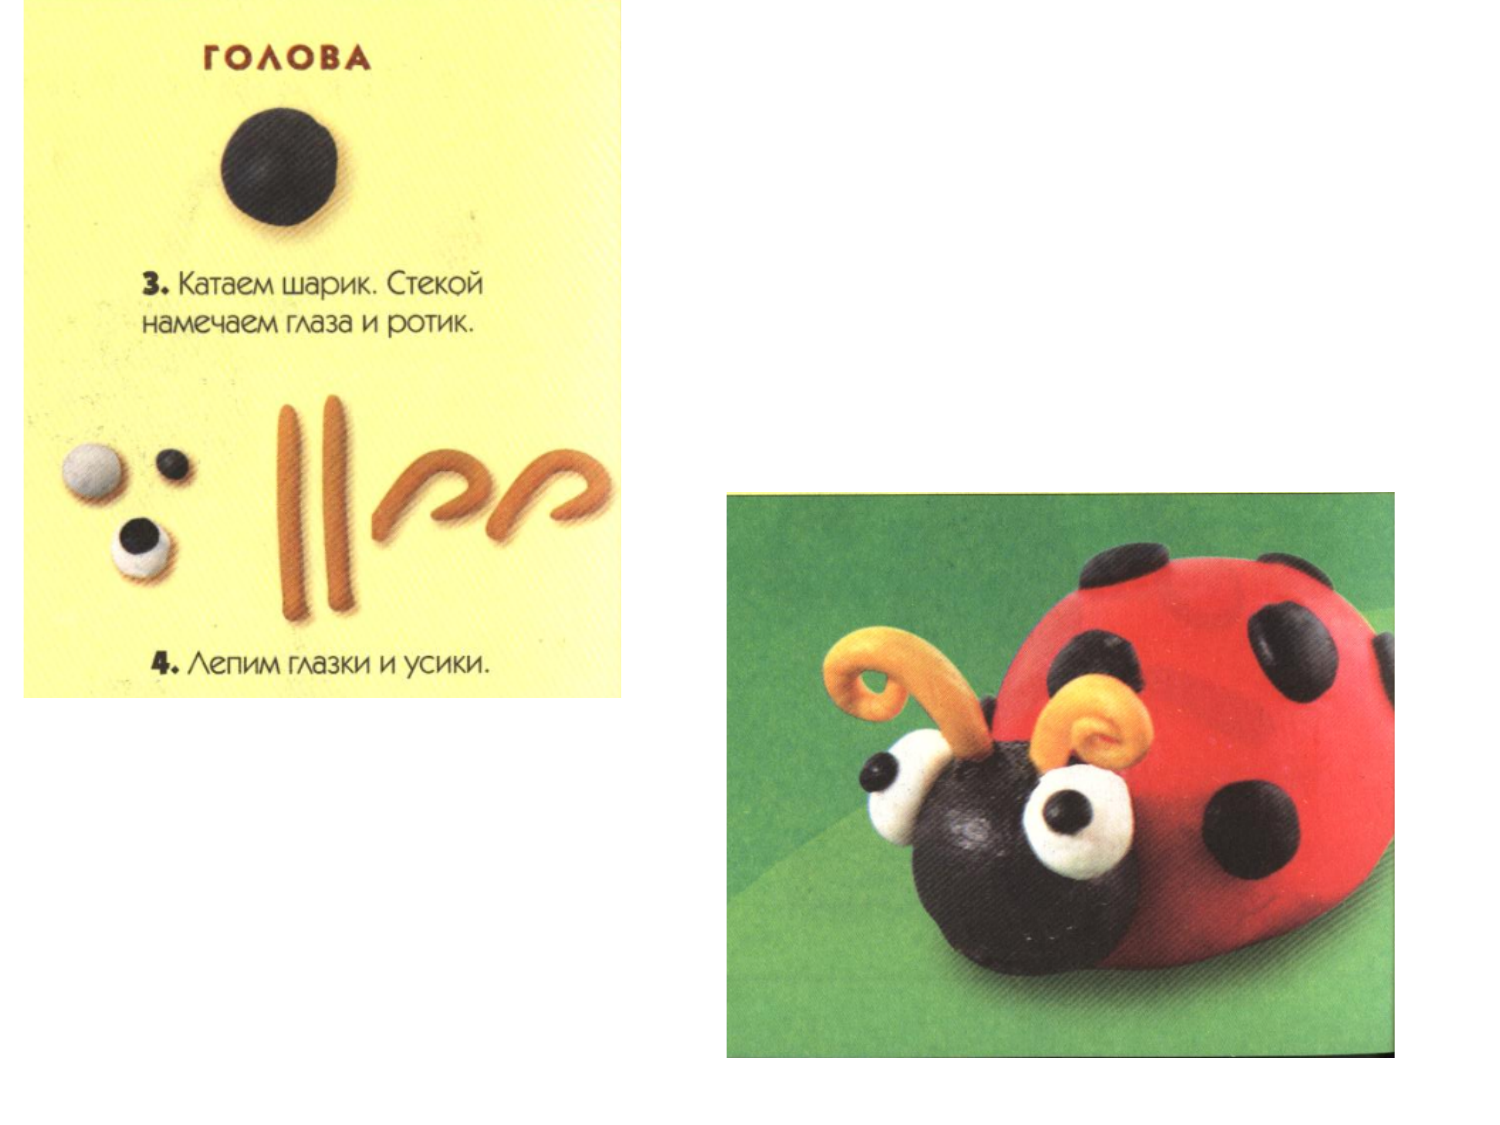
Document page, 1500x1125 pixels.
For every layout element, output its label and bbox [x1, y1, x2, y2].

picture [0, 0, 672, 698]
picture [726, 440, 1394, 1110]
